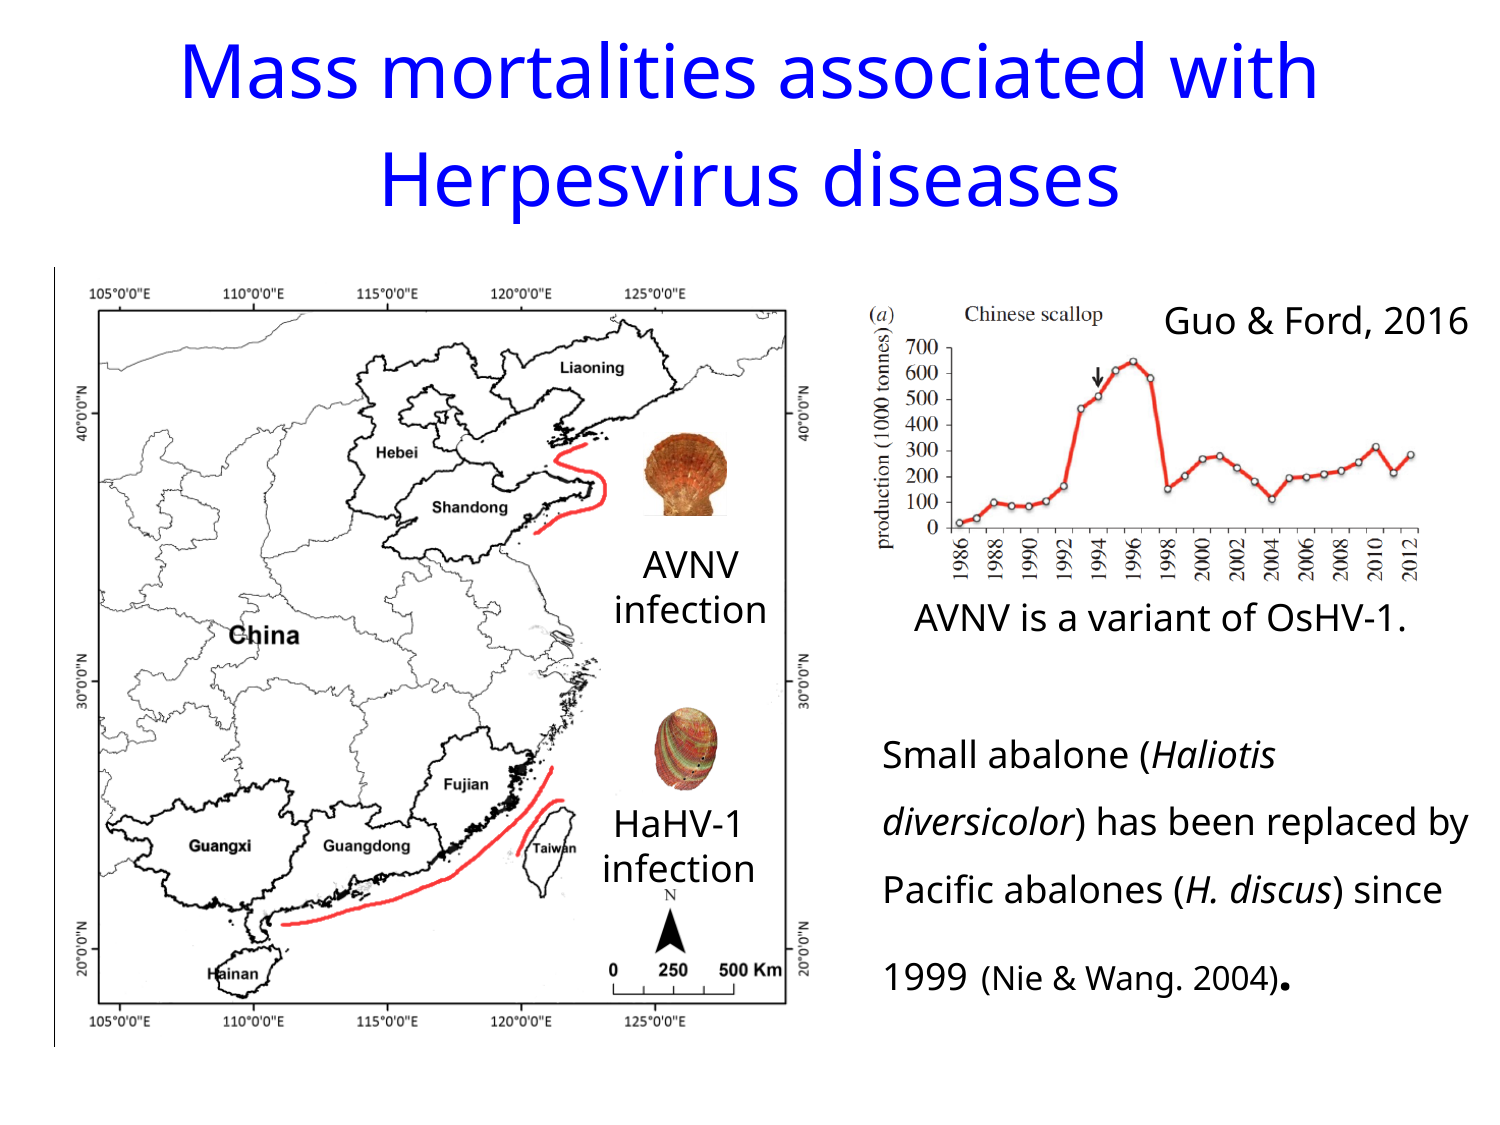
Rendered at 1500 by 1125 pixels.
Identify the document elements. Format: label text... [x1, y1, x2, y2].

picture [53, 266, 829, 1047]
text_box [572, 700, 1500, 1012]
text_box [584, 288, 1500, 647]
title Mass mortalities associated with Herpesvirus diseases [112, 30, 1388, 197]
